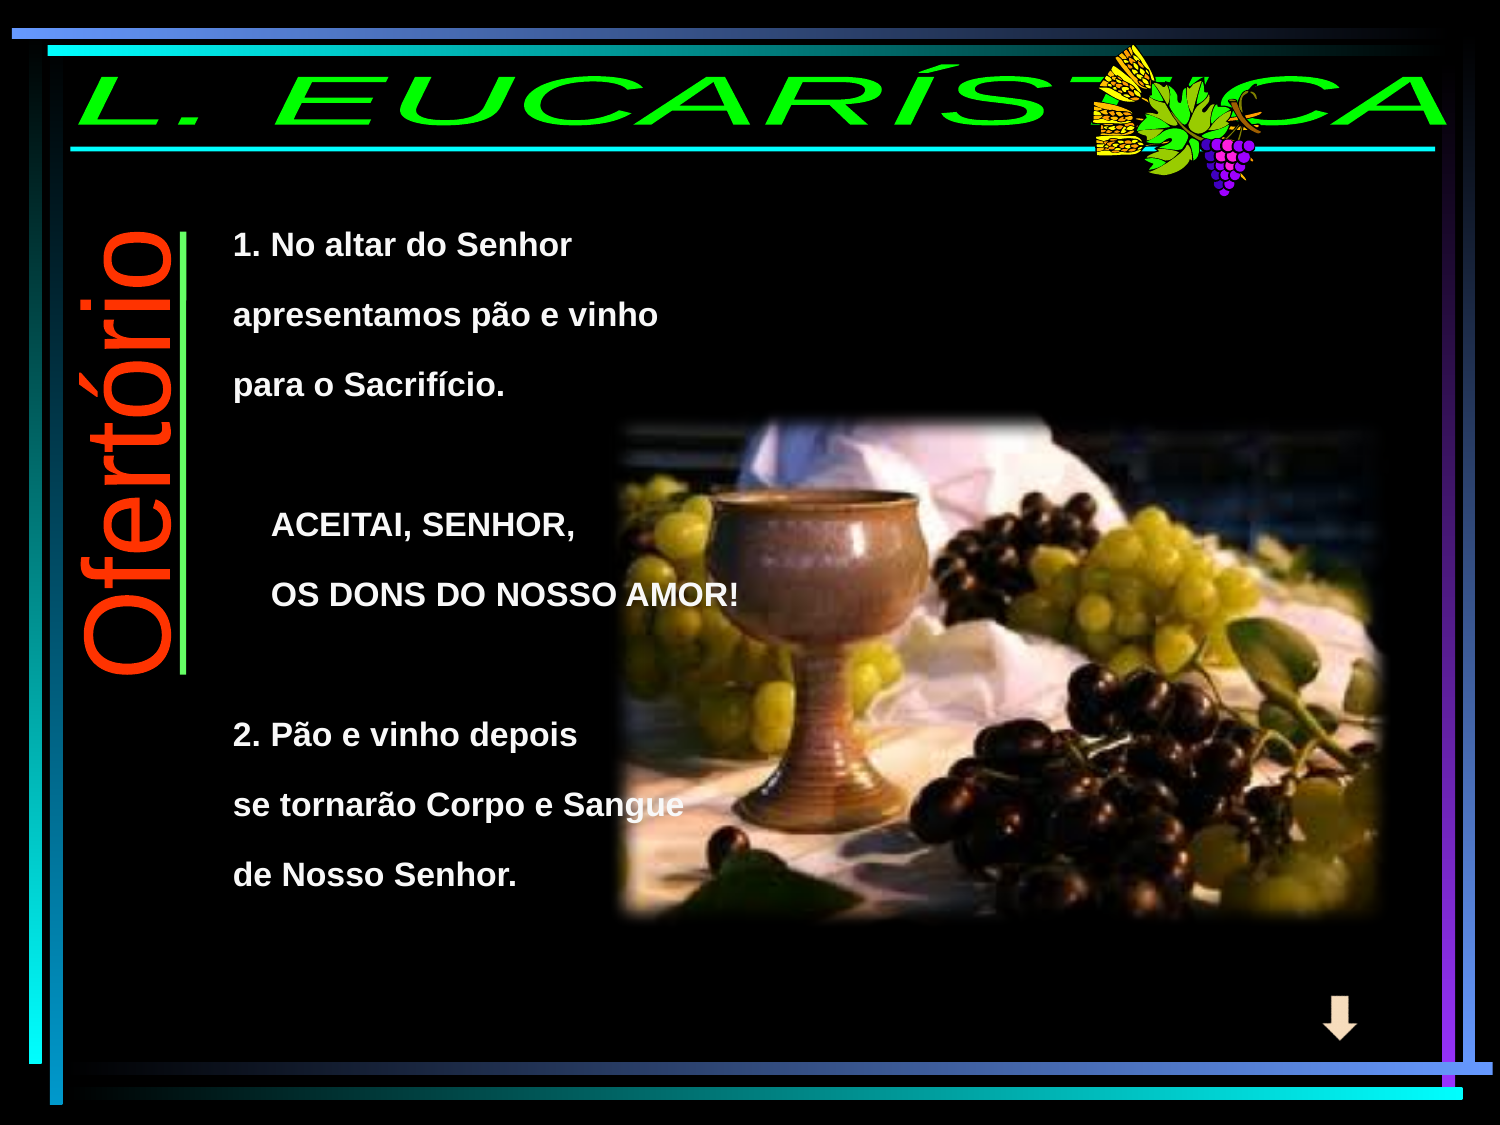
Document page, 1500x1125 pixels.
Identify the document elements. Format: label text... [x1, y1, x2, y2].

picture [608, 407, 1393, 929]
picture [1322, 993, 1360, 1038]
picture [1117, 25, 1266, 203]
text_box 1. No altar do Senhor apresentamos pão e vinho para o Sacrifício. ACEITAI, SENHOR, OS DONS DO NOSSO AMOR! 2. Pão e vinho depois se tornarão Corpo e Sangue de Nosso Senhor. [218, 207, 1258, 923]
